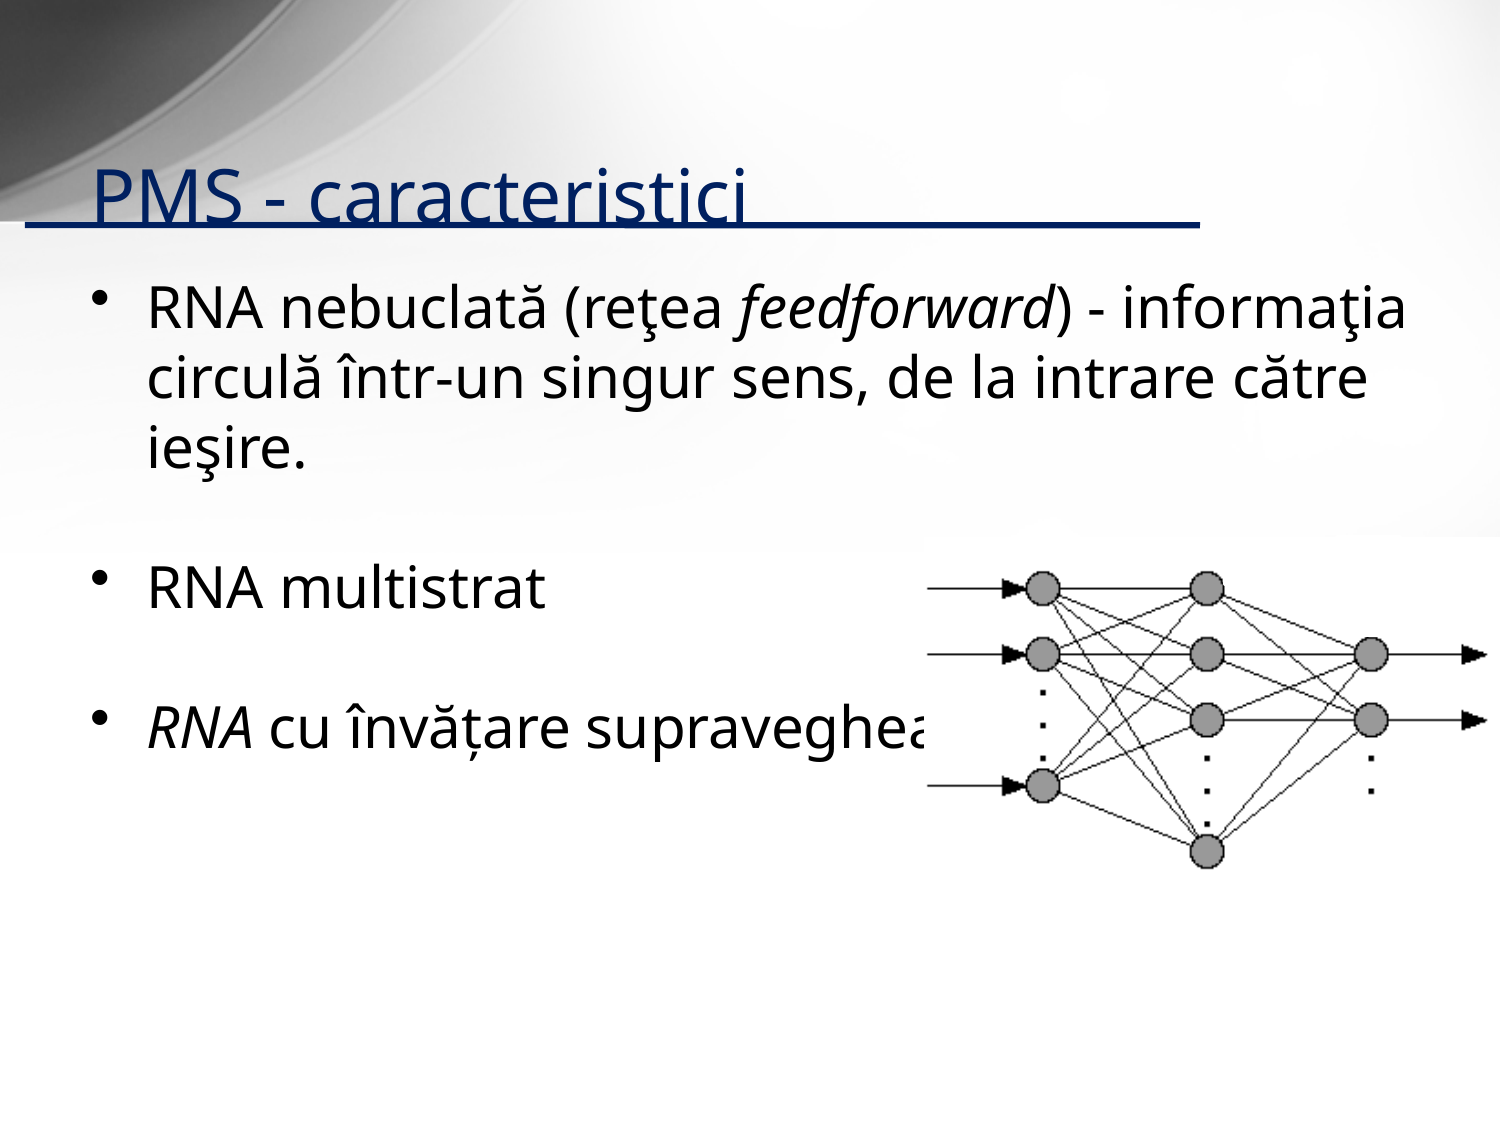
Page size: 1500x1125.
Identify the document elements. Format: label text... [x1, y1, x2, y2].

title PMS - caracteristici [74, 58, 1426, 247]
list RNA nebuclată (reţea feedforward) - informaţia circulă într-un singur sens, de la intrare către ieşire. RNA multistrat RNA cu învăţare supravegheată [74, 262, 1426, 1006]
picture [0, 0, 1500, 1125]
